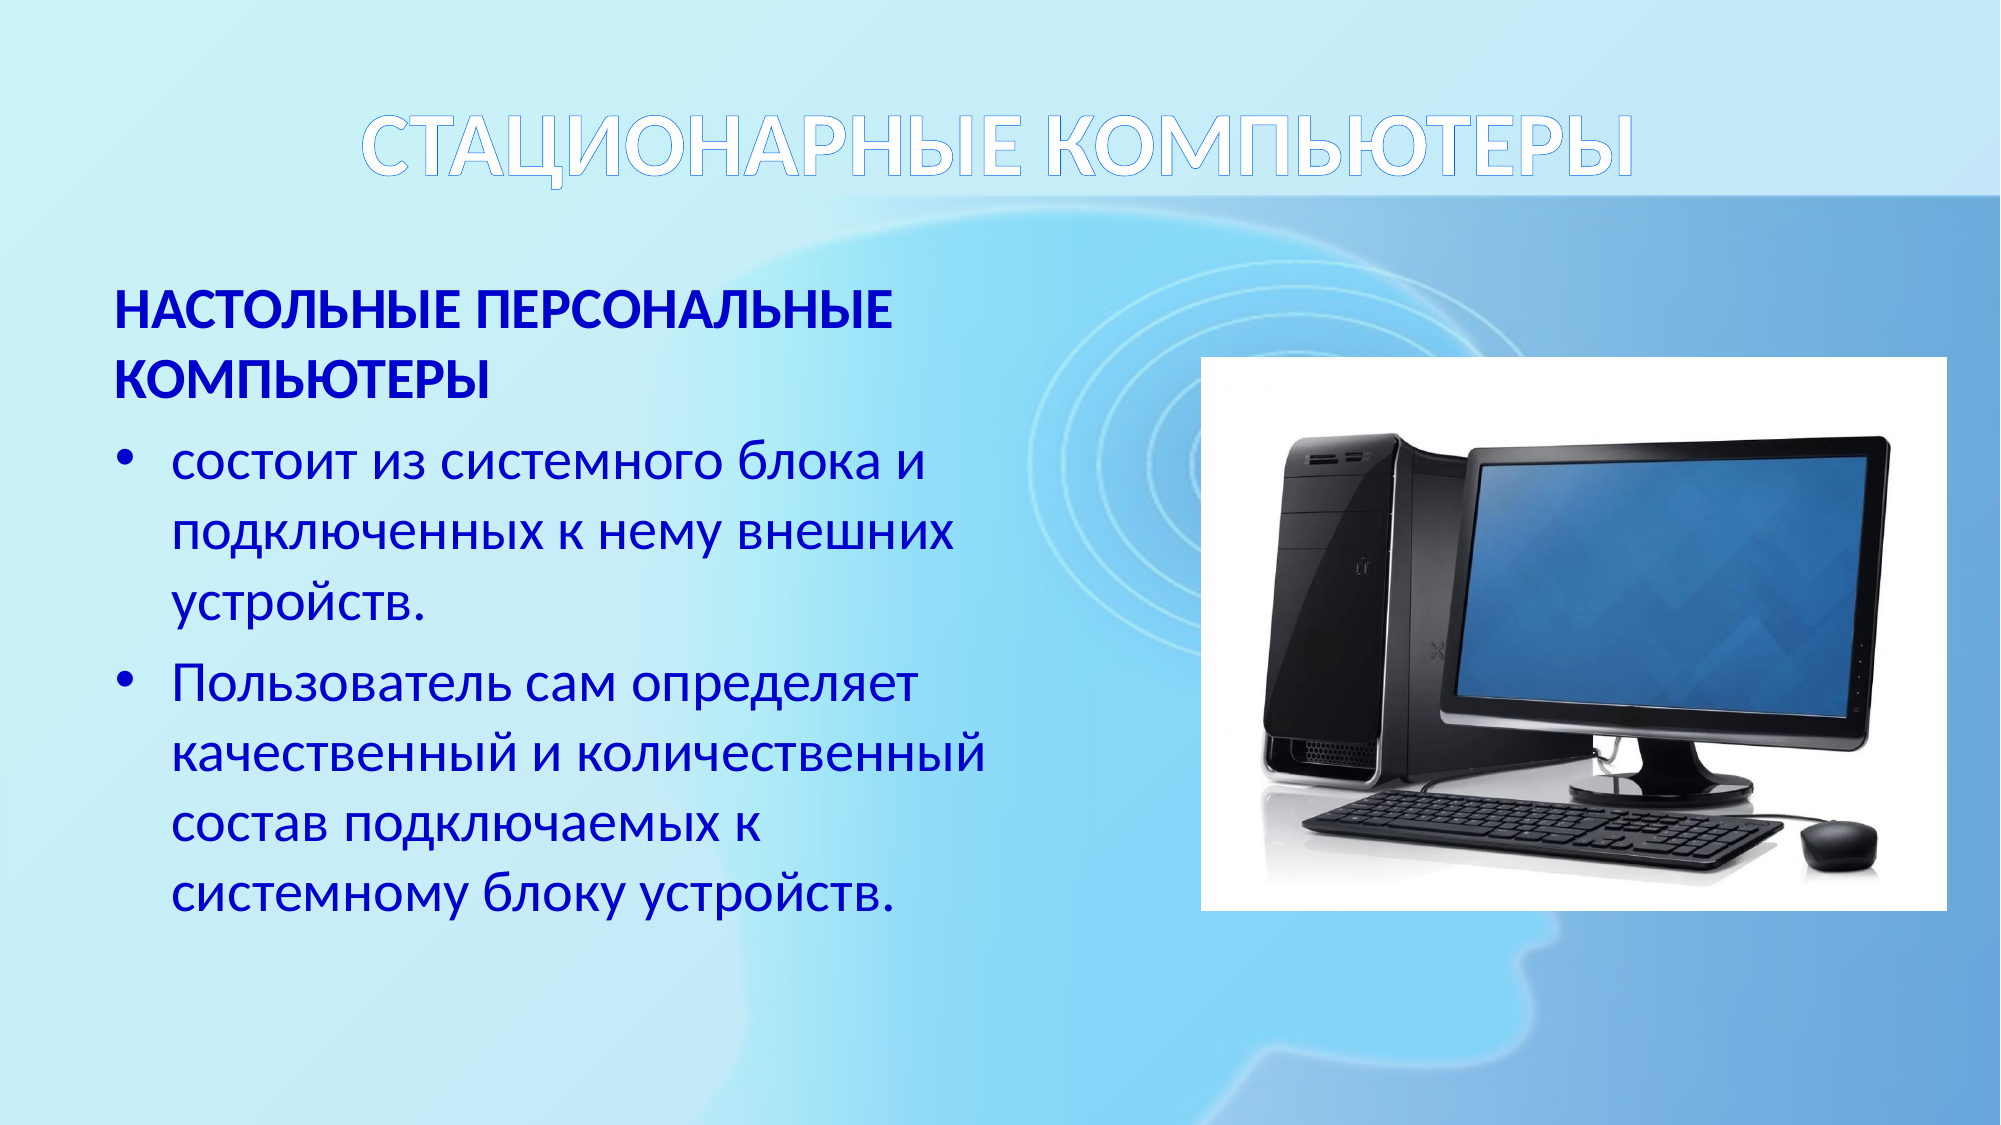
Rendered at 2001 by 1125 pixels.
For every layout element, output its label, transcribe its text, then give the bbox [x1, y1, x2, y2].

picture [0, 0, 2000, 1125]
title СТАЦИОНАРНЫЕ КОМПЬЮТЕРЫ [99, 45, 1900, 233]
list НАСТОЛЬНЫЕ ПЕРСОНАЛЬНЫЕ КОМПЬЮТЕРЫ состоит из системного блока и подключенных к нему внешних устройств. Пользователь сам определяет качественный и количественный состав подключаемых к системному блоку устройств. [99, 262, 1063, 1005]
